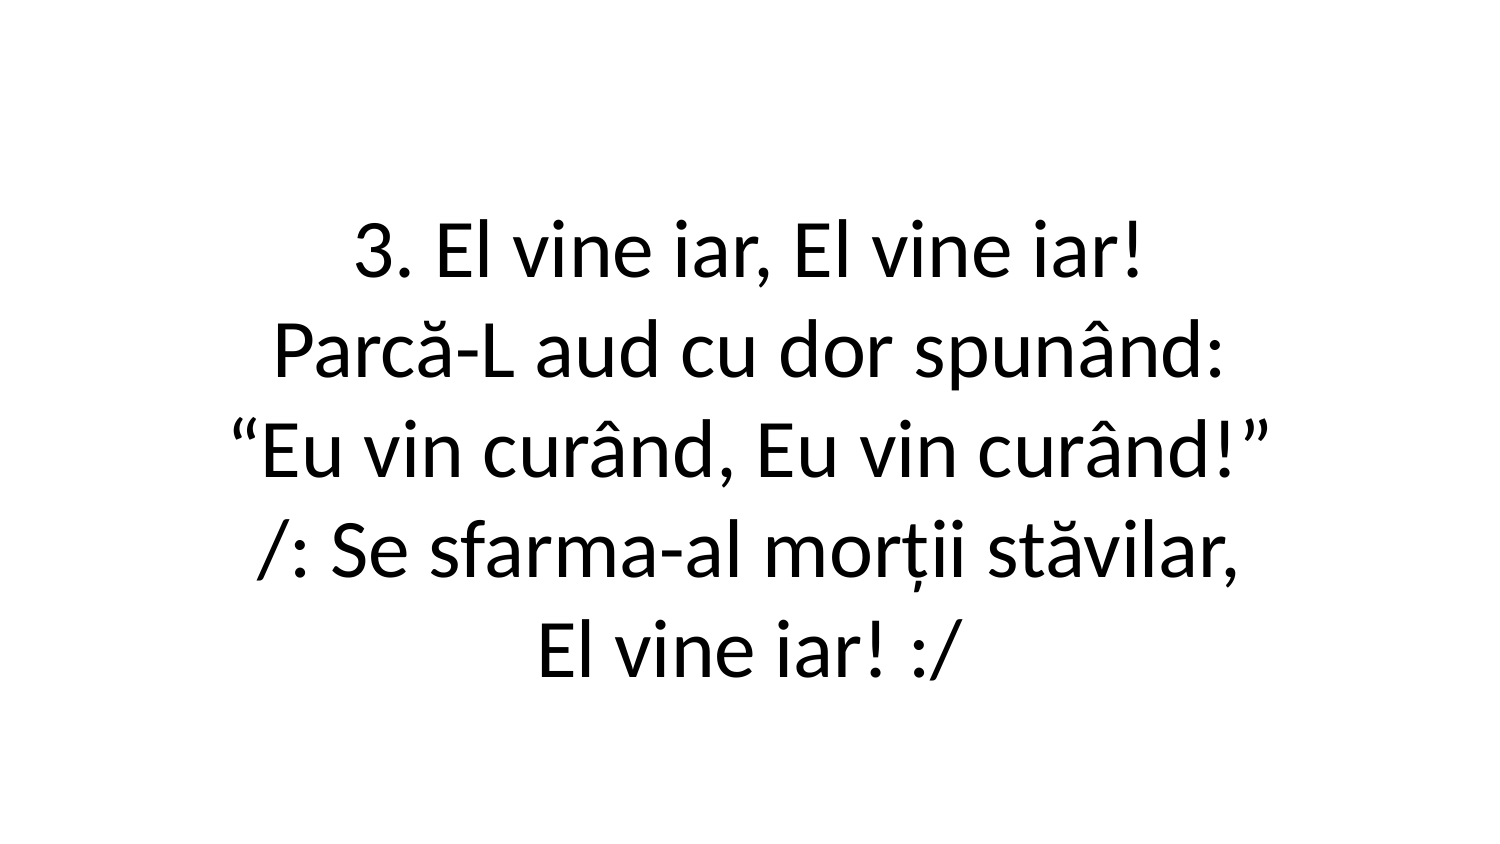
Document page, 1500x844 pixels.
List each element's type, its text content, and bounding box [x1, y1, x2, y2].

text_box 3. El vine iar, El vine iar! Parcă-L aud cu dor spunând: “Eu vin curând, Eu vin curând!” /: Se sfarma-al morții stăvilar, El vine iar! :/ [211, 142, 1289, 702]
